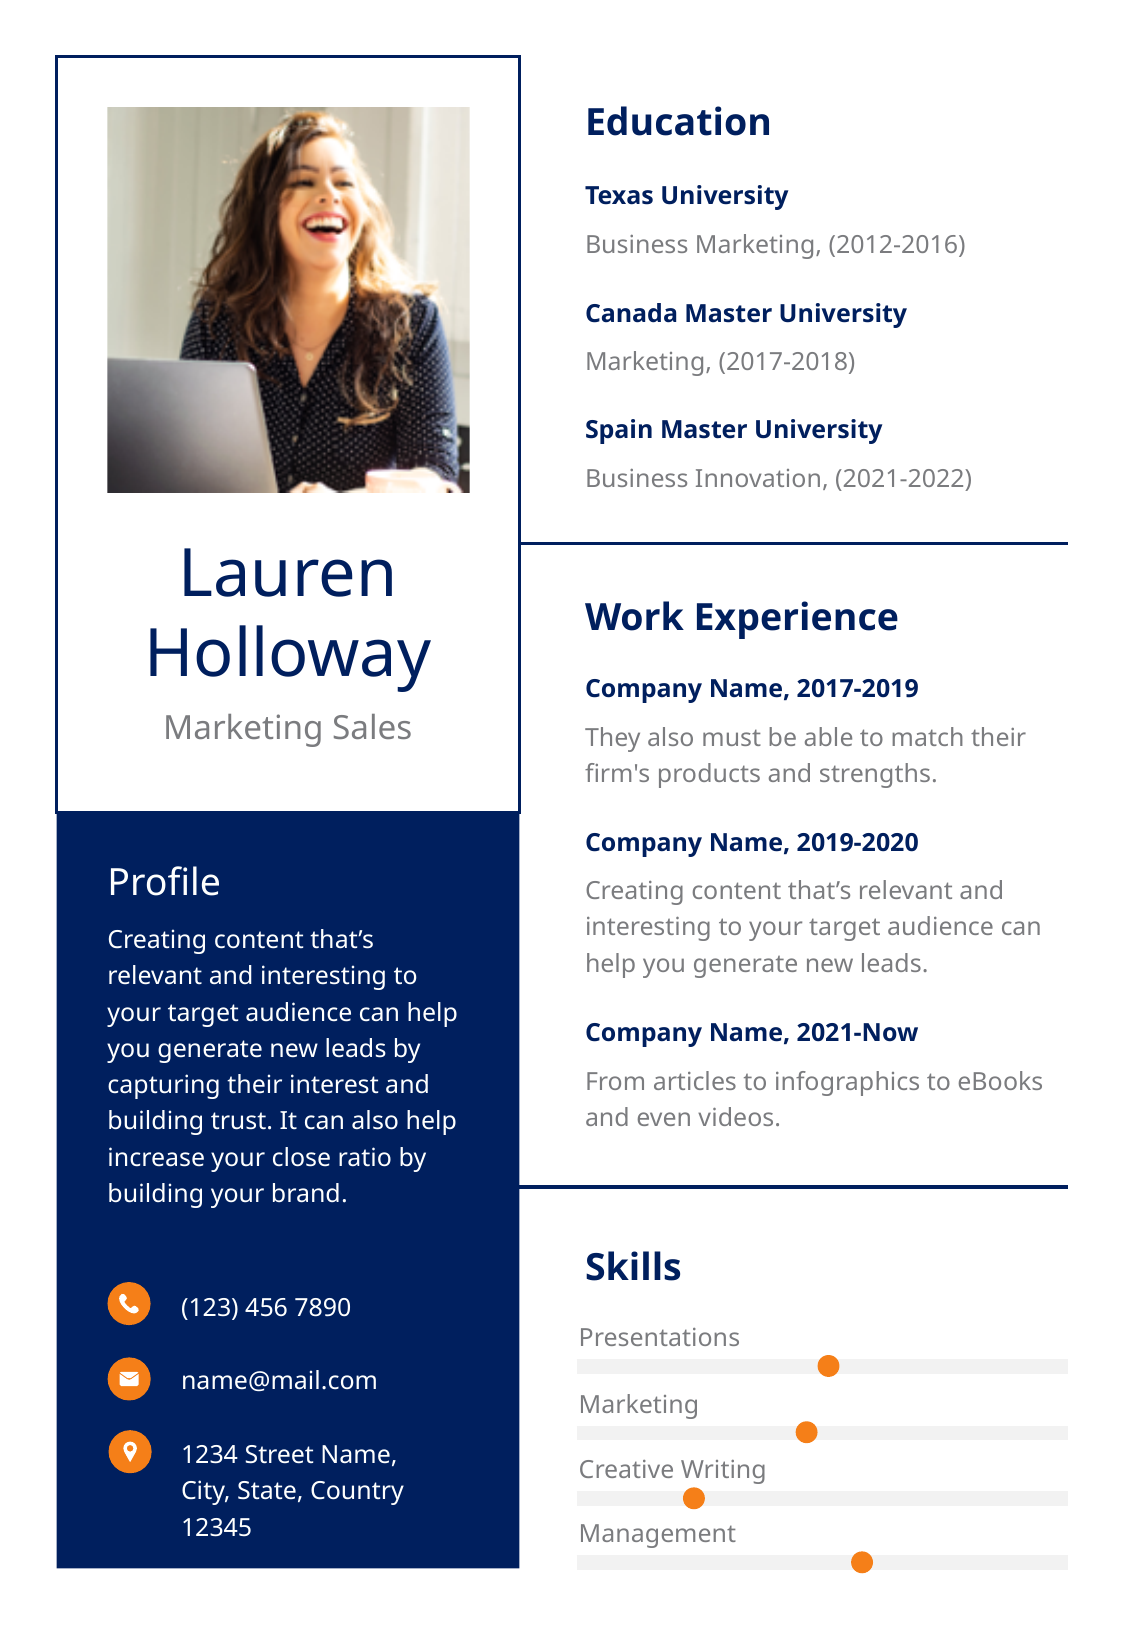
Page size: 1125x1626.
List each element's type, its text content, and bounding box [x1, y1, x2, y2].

text_box Company Name, 2019-2020 [570, 812, 1069, 864]
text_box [119, 1371, 139, 1386]
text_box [570, 1313, 1069, 1563]
text_box Texas University [570, 166, 1069, 218]
text_box [119, 1293, 139, 1314]
text_box Company Name, 2017-2019 [570, 658, 1069, 710]
text_box Creating content that’s relevant and interesting to your target audience can help you generate new leads. [570, 864, 1069, 985]
text_box (123) 456 7890 [166, 1277, 459, 1329]
text_box Spain Master University [570, 400, 1069, 452]
text_box name@mail.com [166, 1351, 459, 1403]
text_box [92, 850, 484, 1209]
text_box [123, 1441, 137, 1462]
text_box [106, 1356, 152, 1402]
text_box [56, 811, 520, 1569]
text_box From articles to infographics to eBooks and even videos. [570, 1055, 1069, 1139]
text_box Work Experience [570, 585, 1069, 646]
text_box Marketing, (2017-2018) [570, 335, 1069, 383]
text_box [850, 1563, 874, 1575]
text_box Business Innovation, (2021-2022) [570, 452, 1069, 500]
text_box Education [570, 90, 1069, 151]
text_box [56, 55, 520, 811]
text_box [106, 1280, 152, 1327]
text_box [107, 1429, 153, 1475]
text_box Canada Master University [570, 283, 1069, 335]
text_box 1234 Street Name, City, State, Country 12345 [166, 1424, 459, 1549]
text_box Skills [570, 1235, 1069, 1296]
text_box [88, 522, 488, 755]
text_box Company Name, 2021-Now [570, 1003, 1069, 1055]
text_box They also must be able to match their firm's products and strengths. [570, 710, 1069, 795]
picture [107, 107, 470, 493]
text_box Business Marketing, (2012-2016) [570, 218, 1069, 266]
